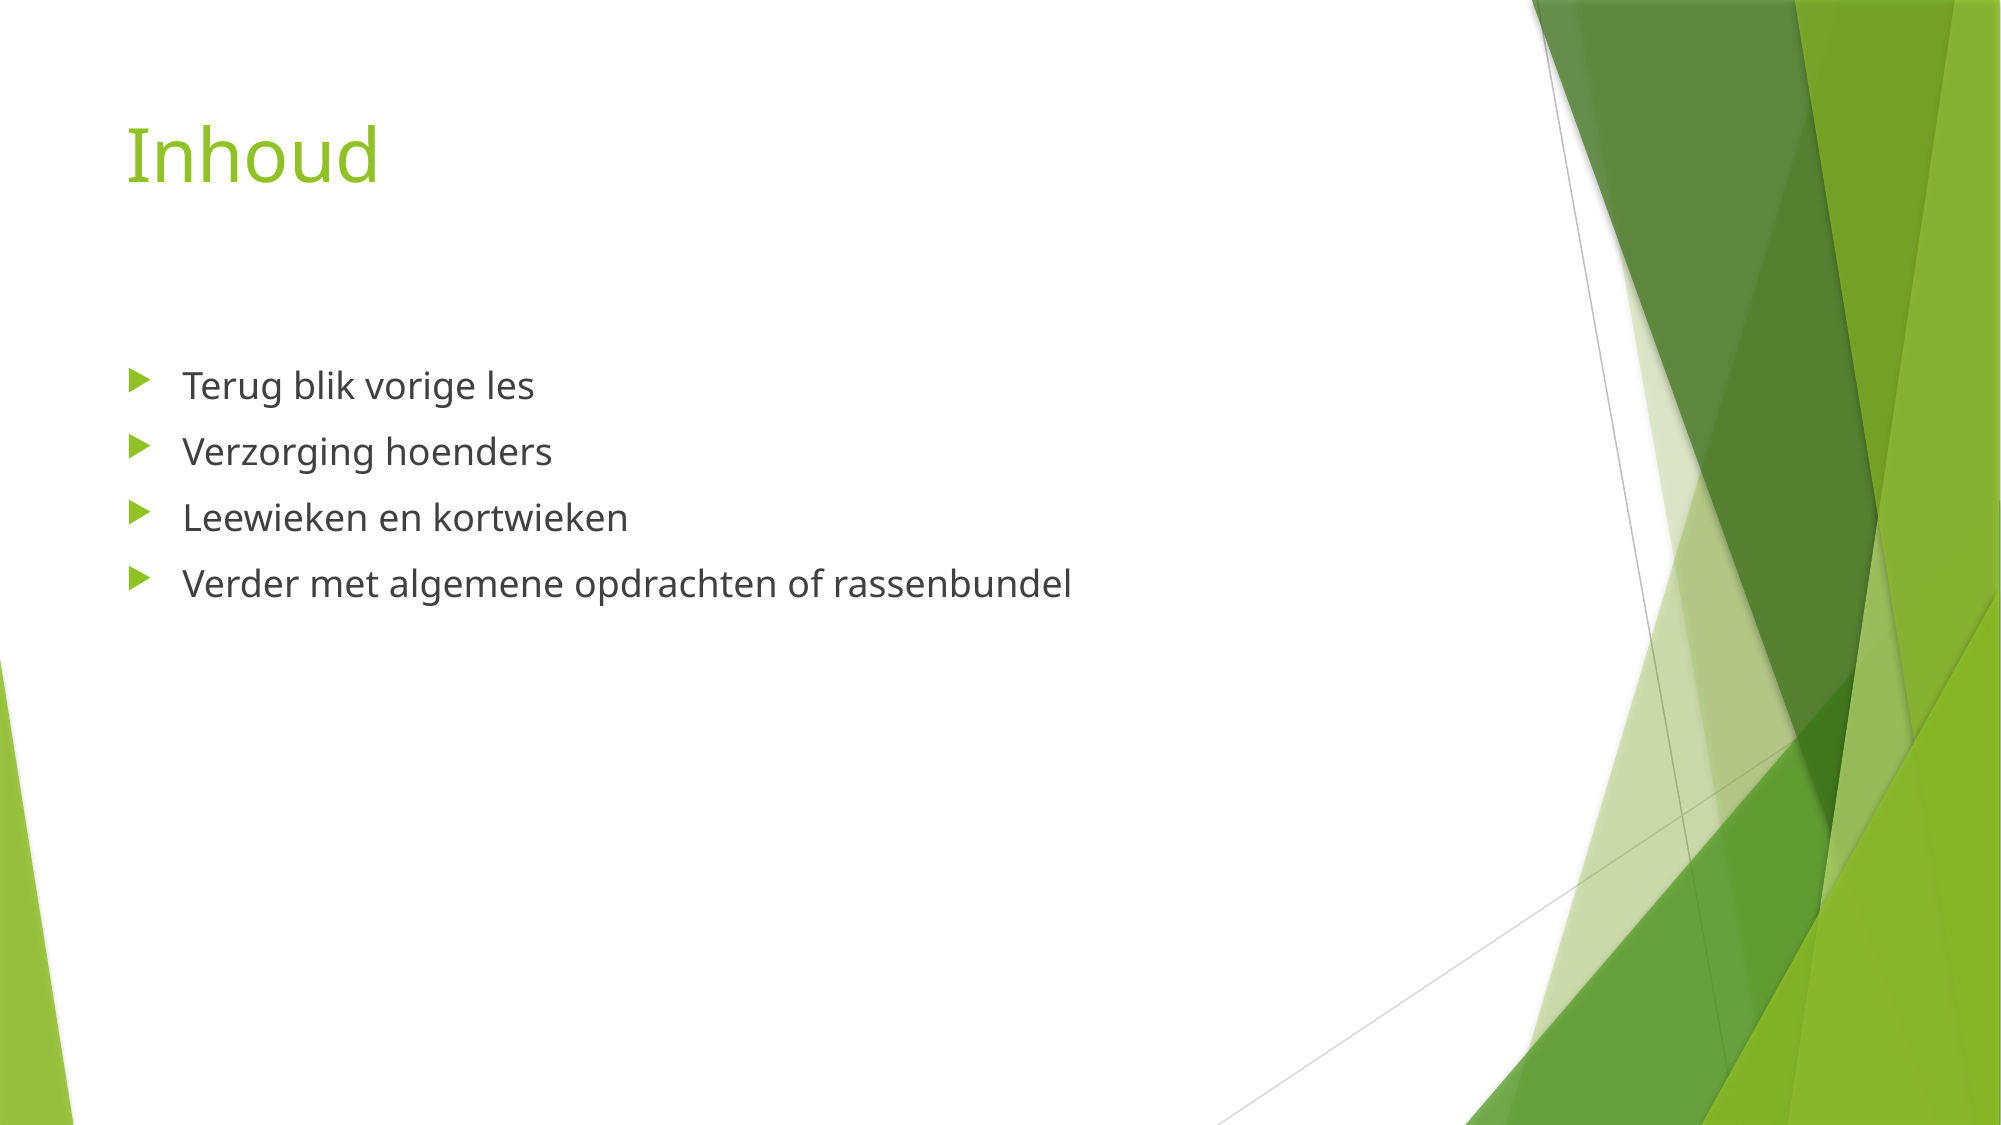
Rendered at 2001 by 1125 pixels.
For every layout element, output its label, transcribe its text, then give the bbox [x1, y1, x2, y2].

title Inhoud [111, 99, 1522, 317]
list Terug blik vorige les Verzorging hoenders Leewieken en kortwieken Verder met algemene opdrachten of rassenbundel [111, 354, 1522, 992]
